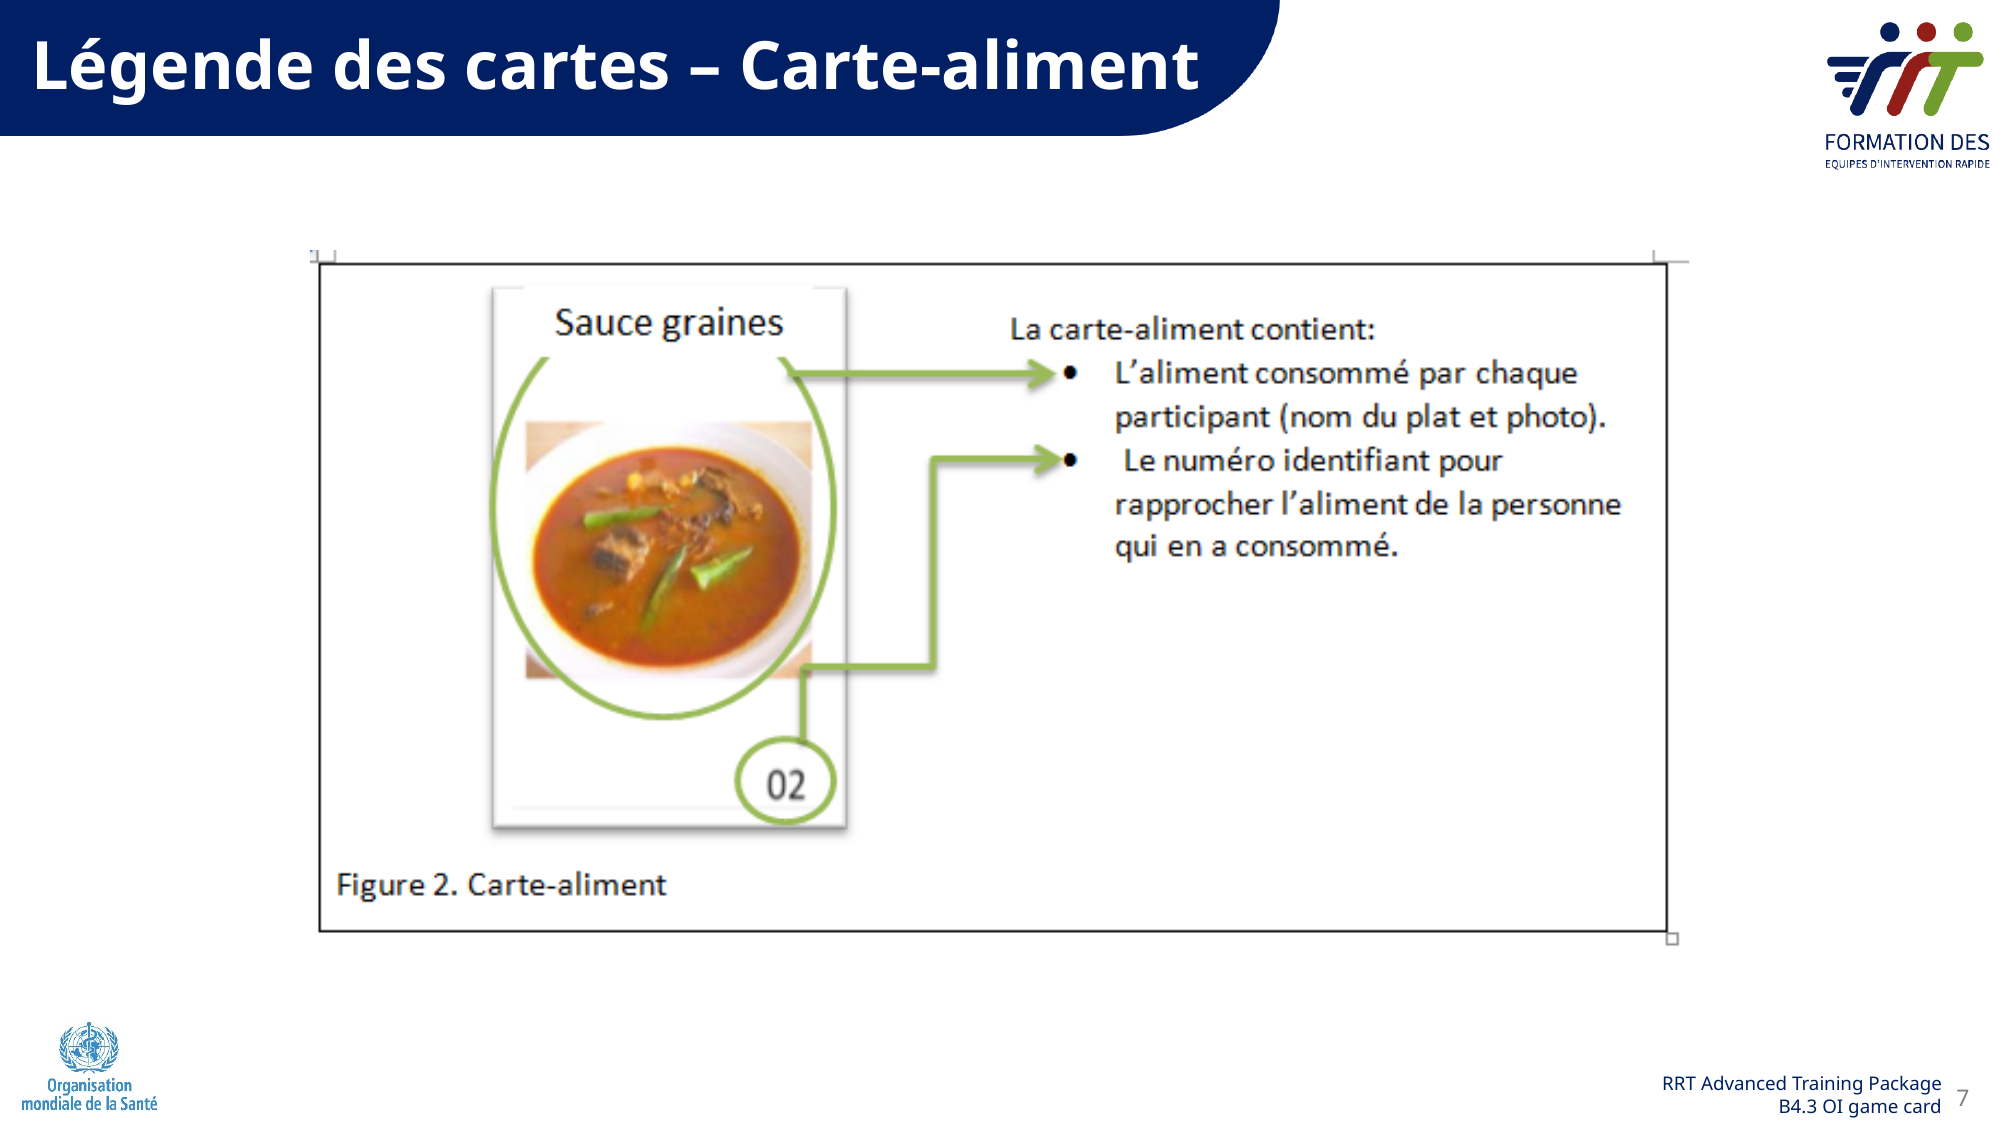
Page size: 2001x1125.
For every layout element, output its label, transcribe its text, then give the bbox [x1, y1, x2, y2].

picture [309, 250, 1690, 954]
picture [20, 1020, 158, 1111]
picture [0, 0, 1280, 136]
text_box Légende des cartes – Carte-aliment [23, 15, 1227, 121]
picture [1825, 21, 1990, 170]
